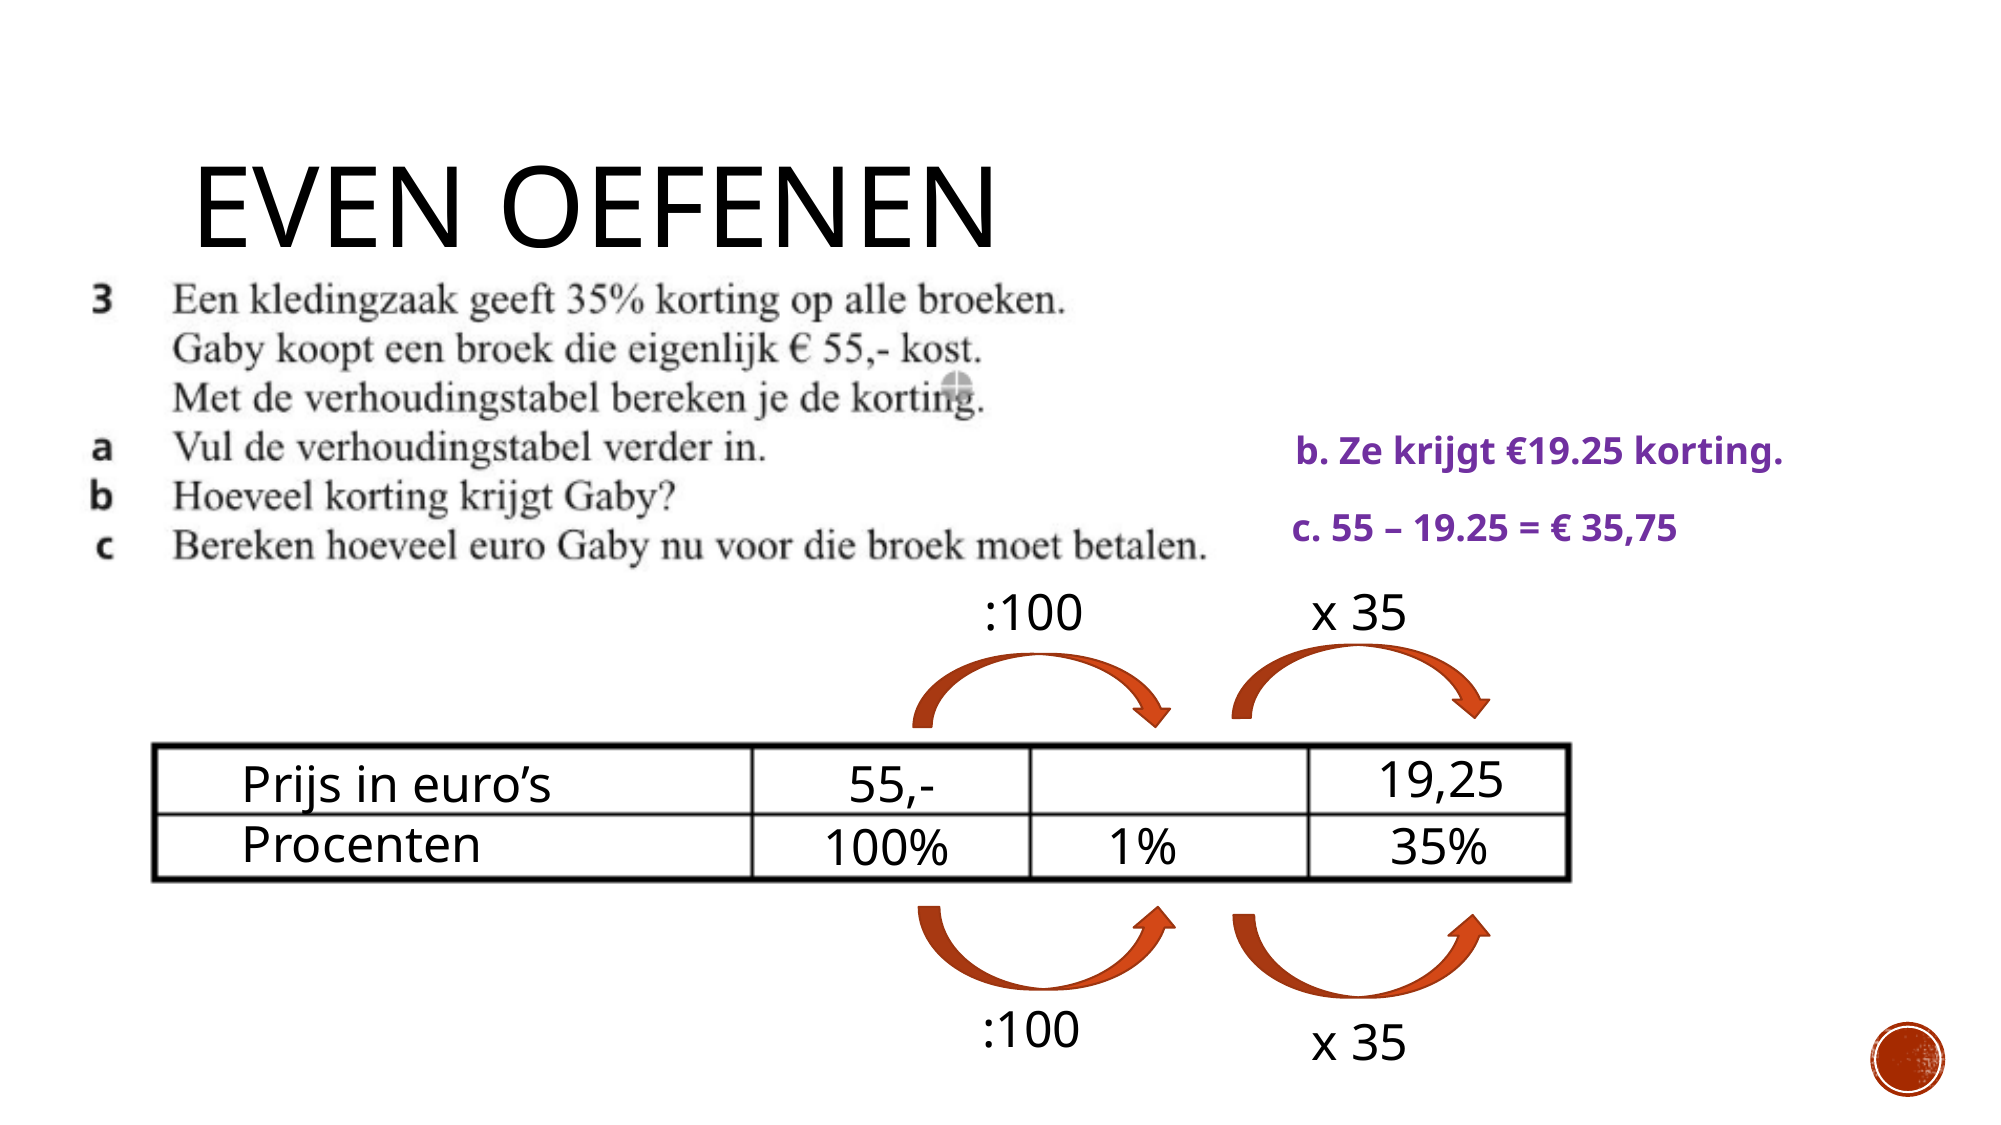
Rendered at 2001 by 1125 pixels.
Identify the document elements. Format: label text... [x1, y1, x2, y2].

text_box b. Ze krijgt €19.25 korting. [1280, 419, 2000, 480]
text_box [1377, 648, 1491, 717]
picture [116, 717, 1606, 924]
text_box x 35 [1296, 573, 1459, 648]
text_box c. 55 – 19.25 = € 35,75 [1276, 496, 2000, 557]
title Even oefenen [175, 79, 1826, 344]
text_box :100 [970, 608, 1133, 648]
text_box [1233, 924, 1491, 999]
text_box :100 [967, 989, 1130, 1065]
text_box [920, 924, 1176, 989]
text_box x 35 [1296, 1003, 1459, 1078]
text_box [1231, 648, 1339, 717]
text_box [913, 652, 1172, 717]
picture [17, 248, 1234, 608]
